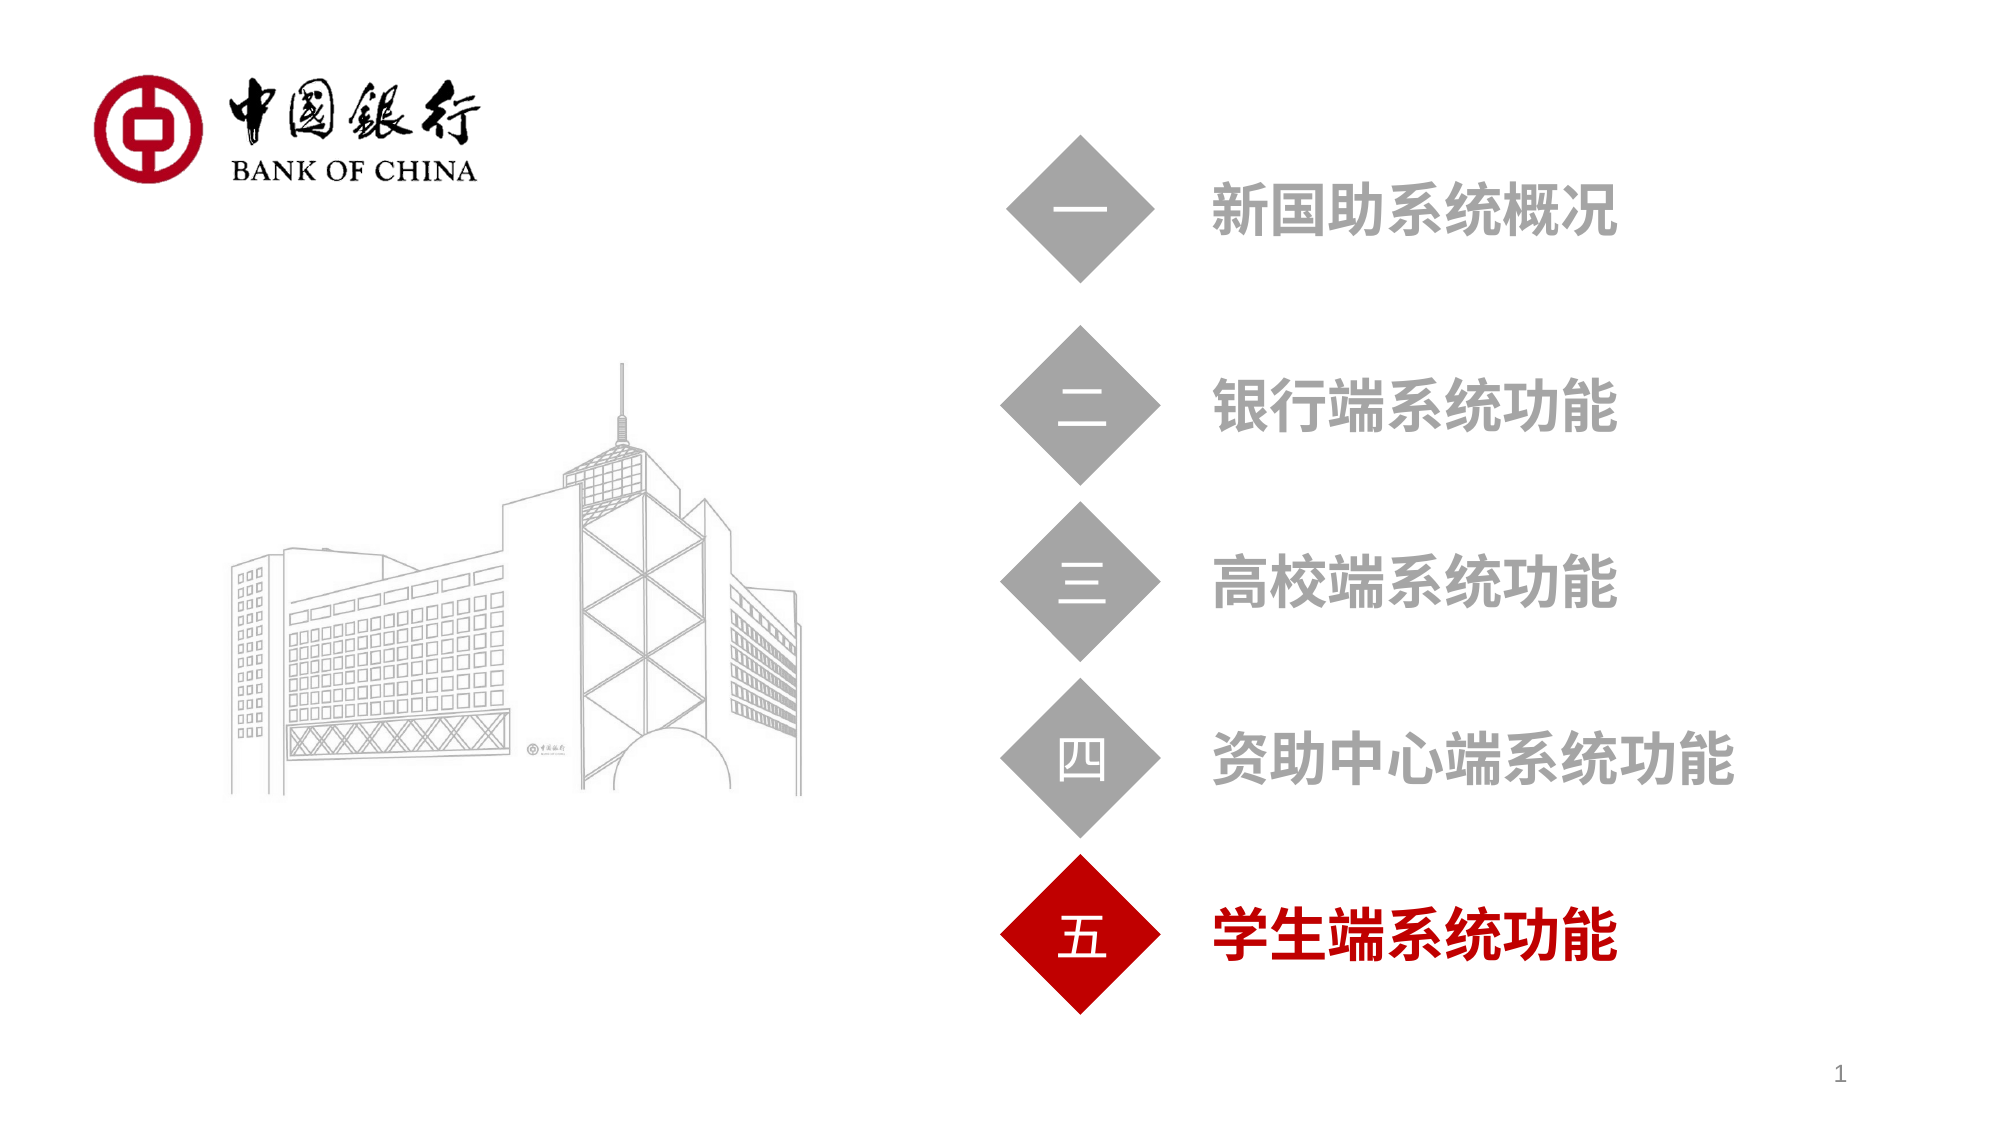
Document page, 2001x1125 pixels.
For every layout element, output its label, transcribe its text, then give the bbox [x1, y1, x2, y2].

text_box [1005, 134, 1656, 284]
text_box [999, 853, 1656, 1015]
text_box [999, 324, 1656, 486]
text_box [999, 501, 1656, 663]
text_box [999, 677, 1768, 839]
slide_number 1 [1412, 1042, 1863, 1103]
picture [195, 342, 840, 821]
picture [70, 53, 520, 199]
